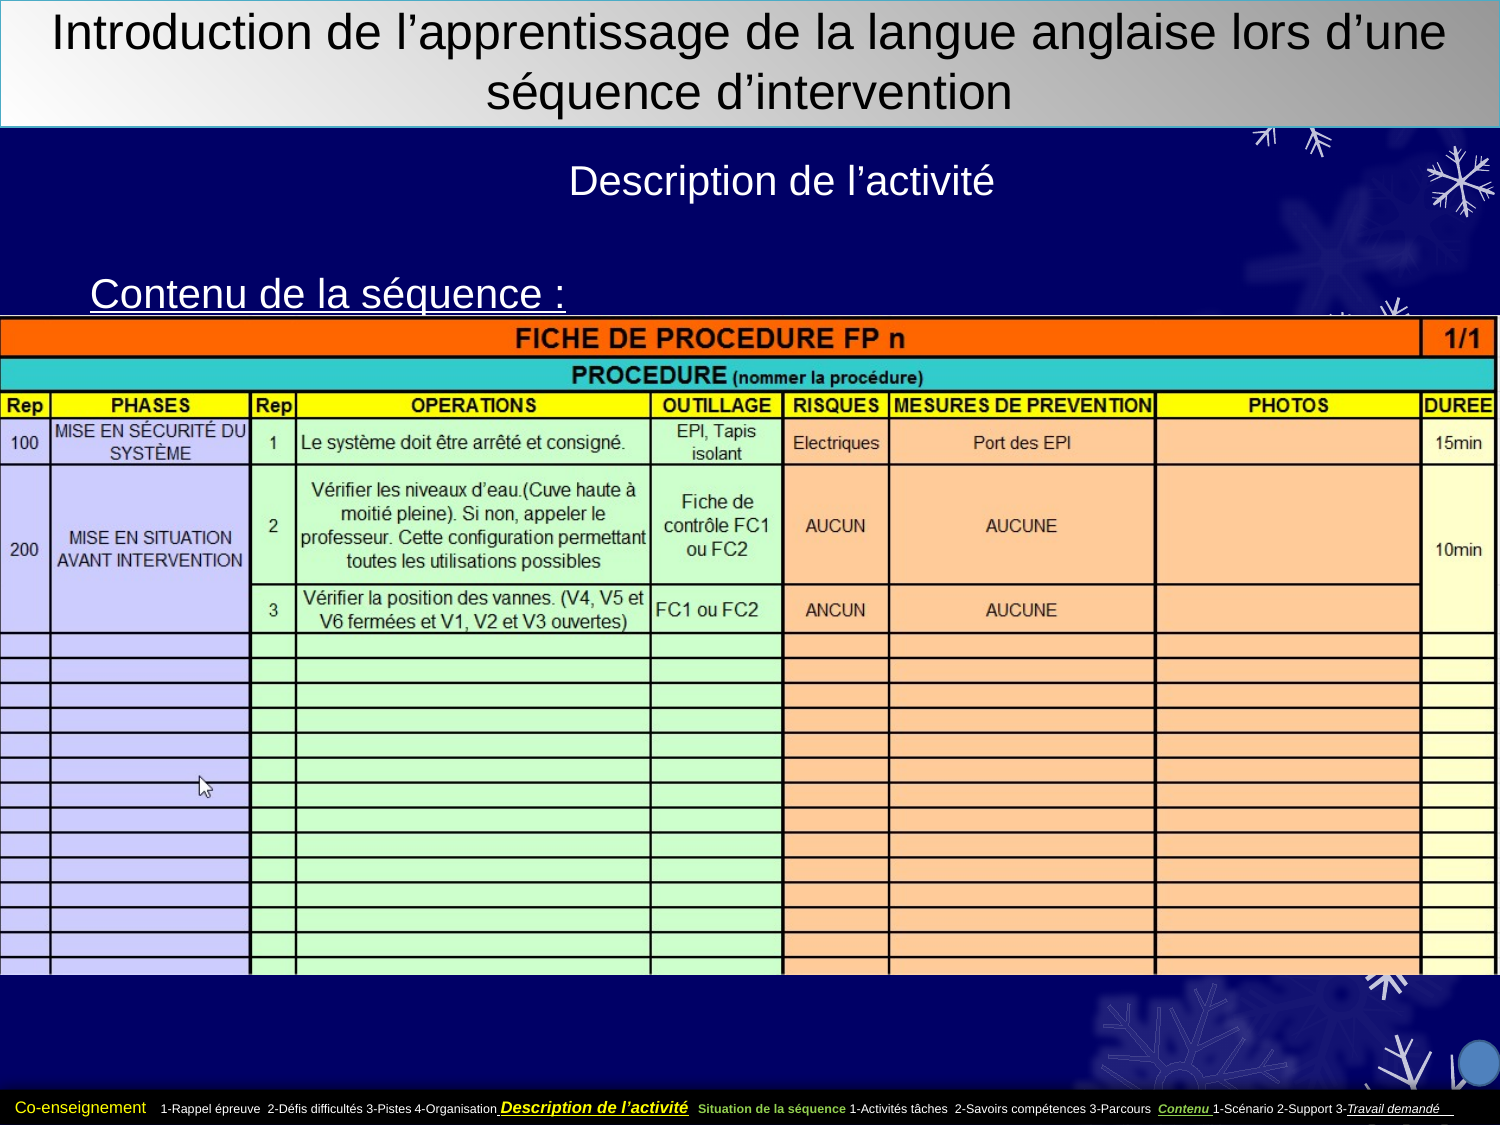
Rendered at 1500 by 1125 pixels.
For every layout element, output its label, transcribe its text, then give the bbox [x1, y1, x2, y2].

text_box Description de l’activité Contenu de la séquence : 3) Travail demandé Rédiger un Email Objet : Alerter la société anglaise et proposer un rendez- vous par visioconférence. Préparer l’intervention - Compléter la fiche de procédures [0, 129, 1474, 313]
text_box [1457, 1039, 1500, 1087]
text_box Co-enseignement 1-Rappel épreuve 2-Défis difficultés 3-Pistes 4-Organisation Description de l’activité Situation de la séquence 1-Activités tâches 2-Savoirs compétences 3-Parcours Contenu 1-Scénario 2-Support 3-Travail demandé [0, 1089, 1500, 1125]
title Introduction de l’apprentissage de la langue anglaise lors d’une séquence d’intervention [0, 0, 1500, 128]
picture [0, 315, 1500, 975]
